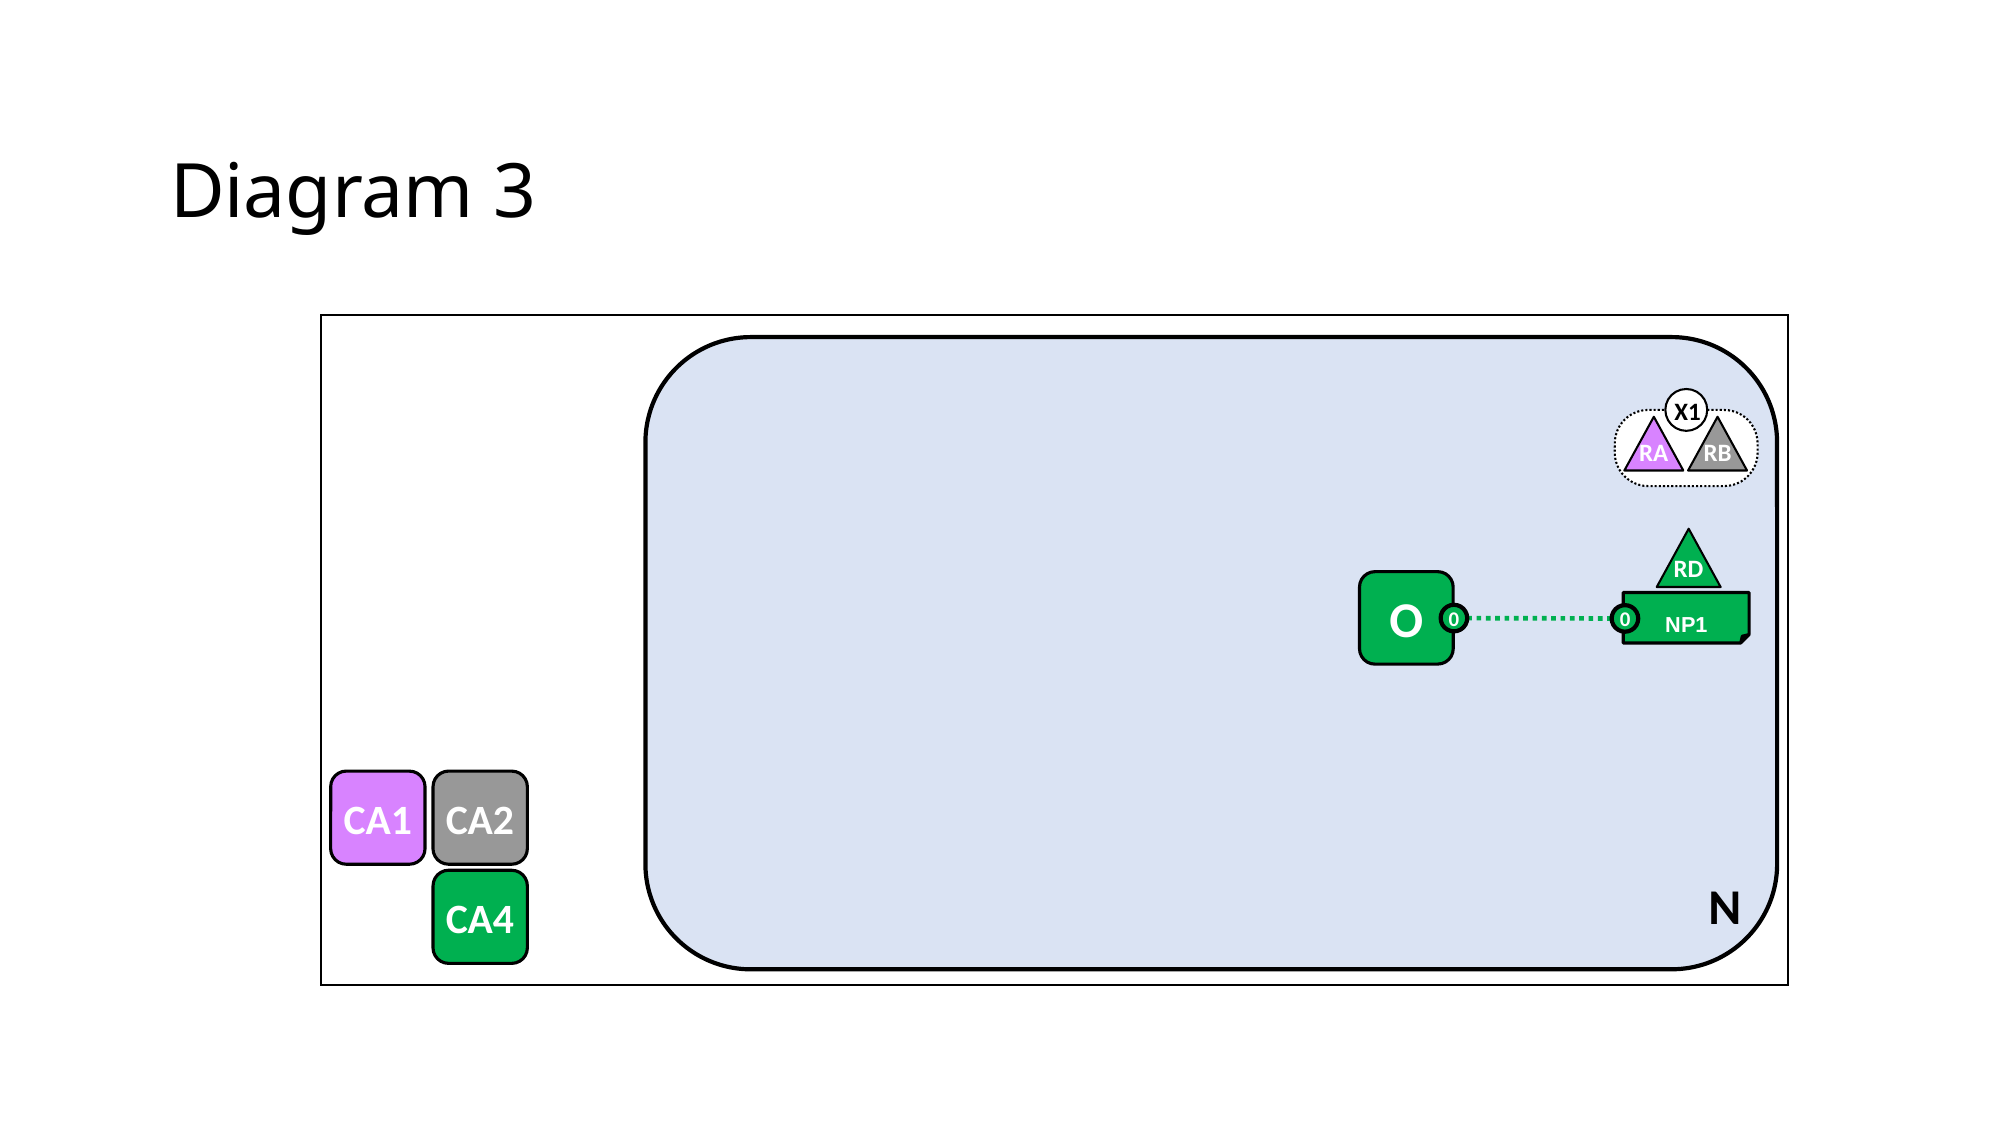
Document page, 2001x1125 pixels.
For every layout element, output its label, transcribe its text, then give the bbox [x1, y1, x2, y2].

text_box CA4 [430, 868, 530, 966]
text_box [1614, 388, 1758, 487]
text_box Diagram 3 [162, 84, 1888, 303]
text_box NP1 [1623, 592, 1750, 643]
text_box RD [1654, 526, 1723, 590]
text_box O [1357, 569, 1456, 667]
text_box CA1 [328, 768, 428, 867]
text_box 0 [1610, 604, 1640, 633]
text_box [320, 315, 1788, 986]
text_box 0 [1439, 604, 1468, 633]
text_box CA2 [430, 768, 530, 867]
